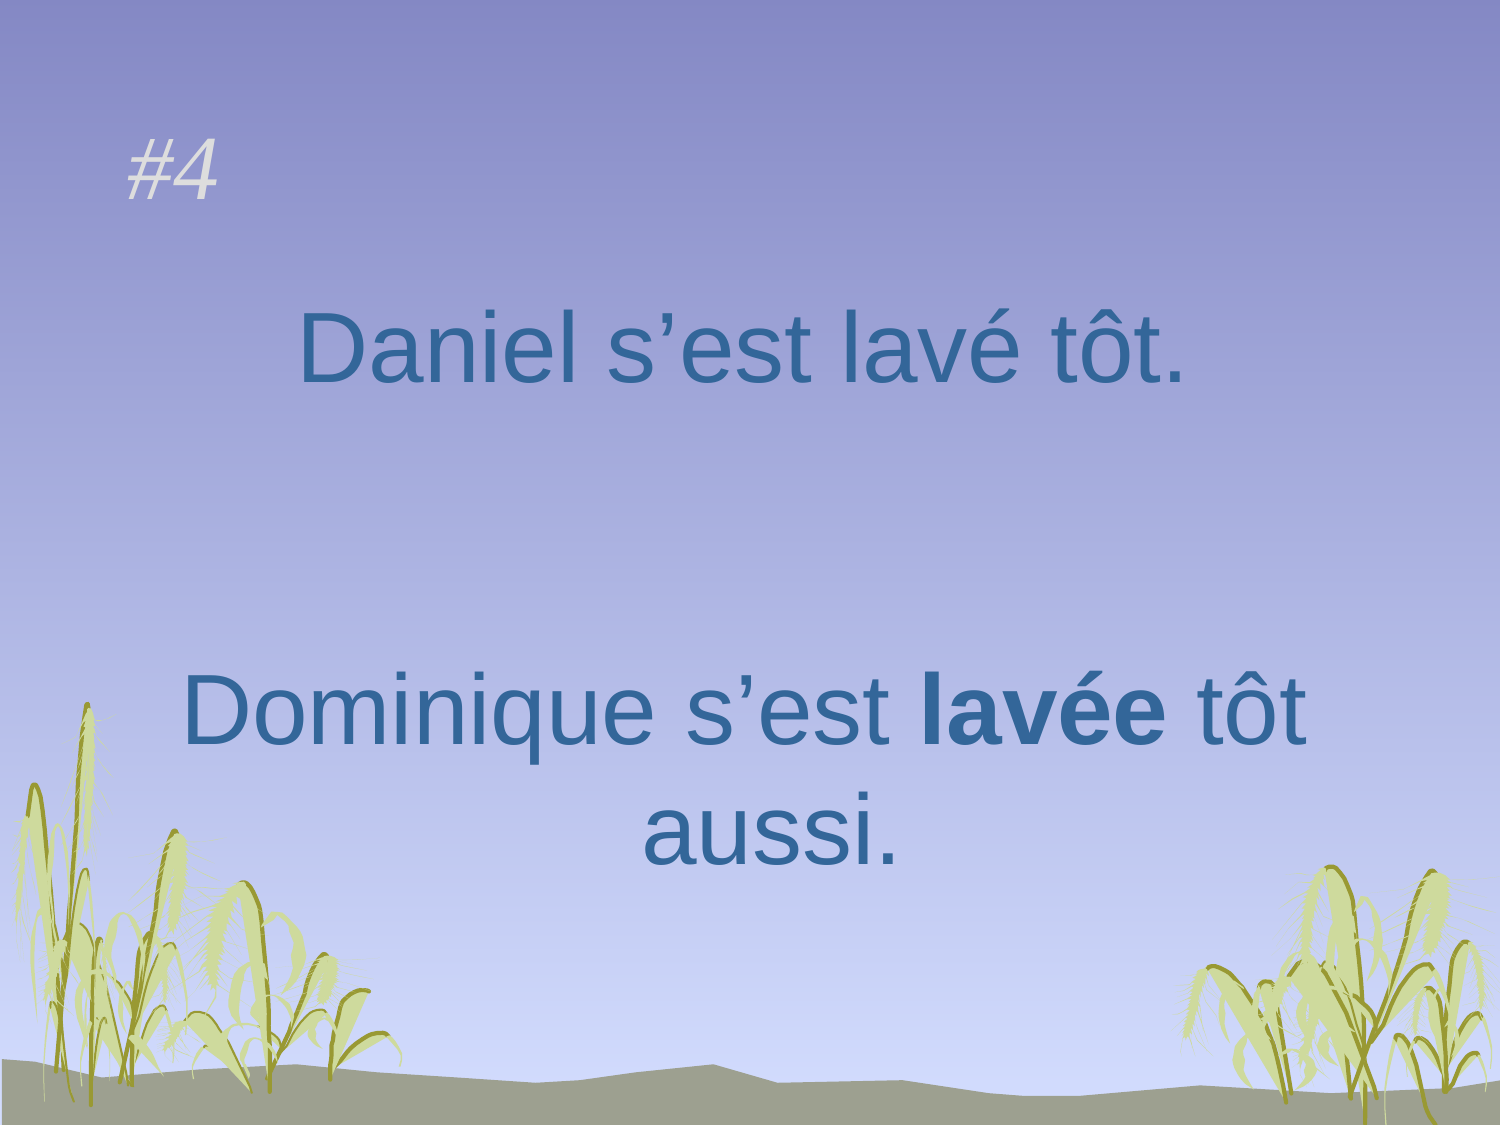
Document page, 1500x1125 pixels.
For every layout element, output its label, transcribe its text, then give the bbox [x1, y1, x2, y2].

text_box Dominique s’est lavée tôt aussi. [50, 637, 1438, 1000]
list Daniel s’est lavé tôt. [49, 274, 1438, 476]
title #4 [112, 68, 1388, 257]
